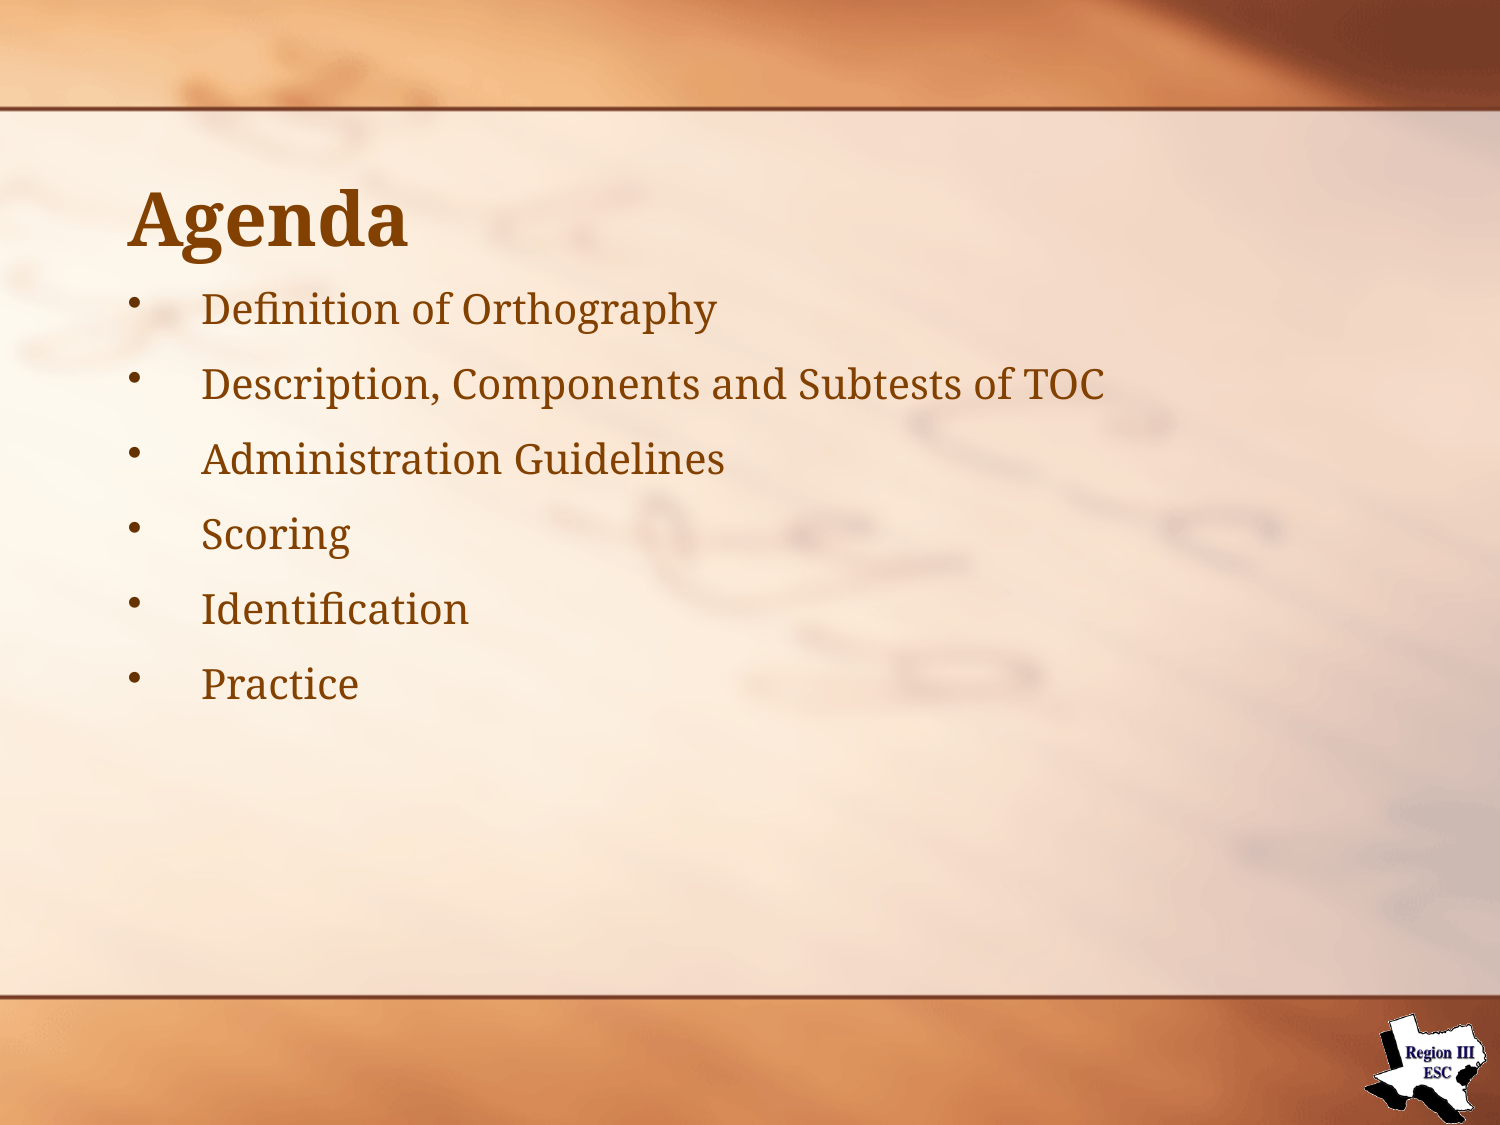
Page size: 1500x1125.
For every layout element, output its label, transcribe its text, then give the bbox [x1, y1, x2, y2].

list Definition of Orthography Description, Components and Subtests of TOC Administration Guidelines Scoring Identification Practice [112, 275, 1413, 950]
picture [0, 0, 1500, 1125]
title Agenda [112, 125, 1413, 270]
